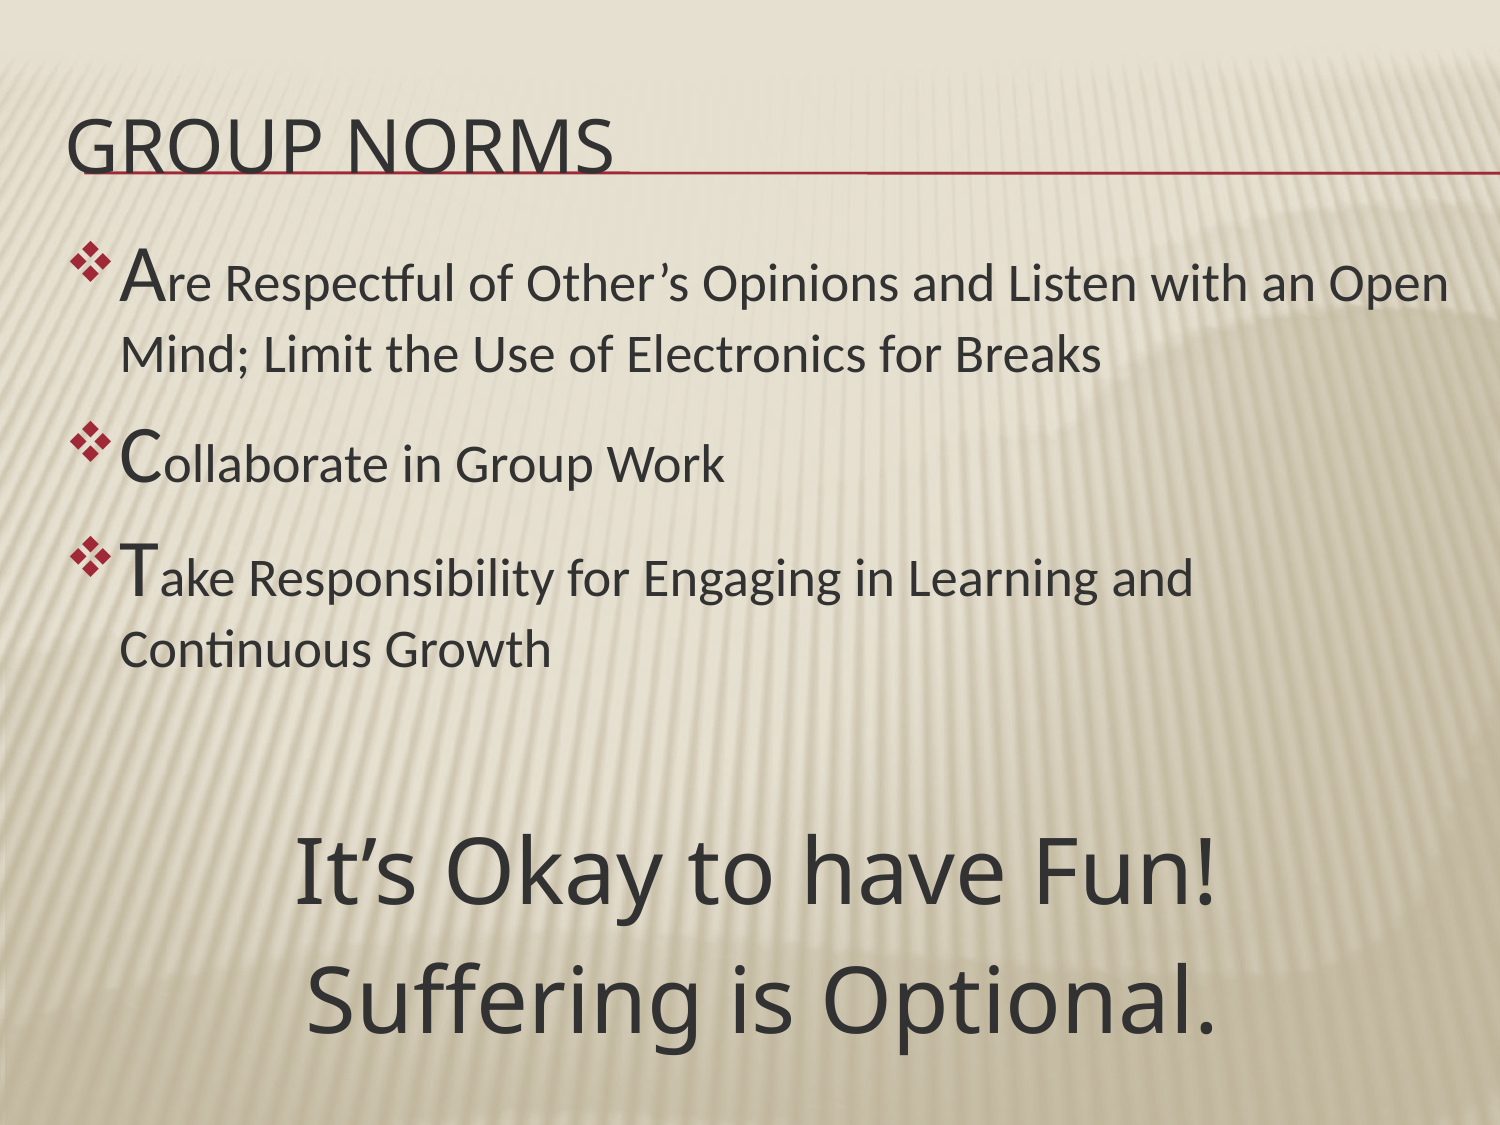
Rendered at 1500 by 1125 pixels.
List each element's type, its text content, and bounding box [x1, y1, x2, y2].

title Group Norms [50, 75, 1475, 212]
list Are Respectful of Other’s Opinions and Listen with an Open Mind; Limit the Use of Electronics for Breaks Collaborate in Group Work Take Responsibility for Engaging in Learning and Continuous Growth It’s Okay to have Fun! Suffering is Optional. [49, 212, 1476, 1063]
